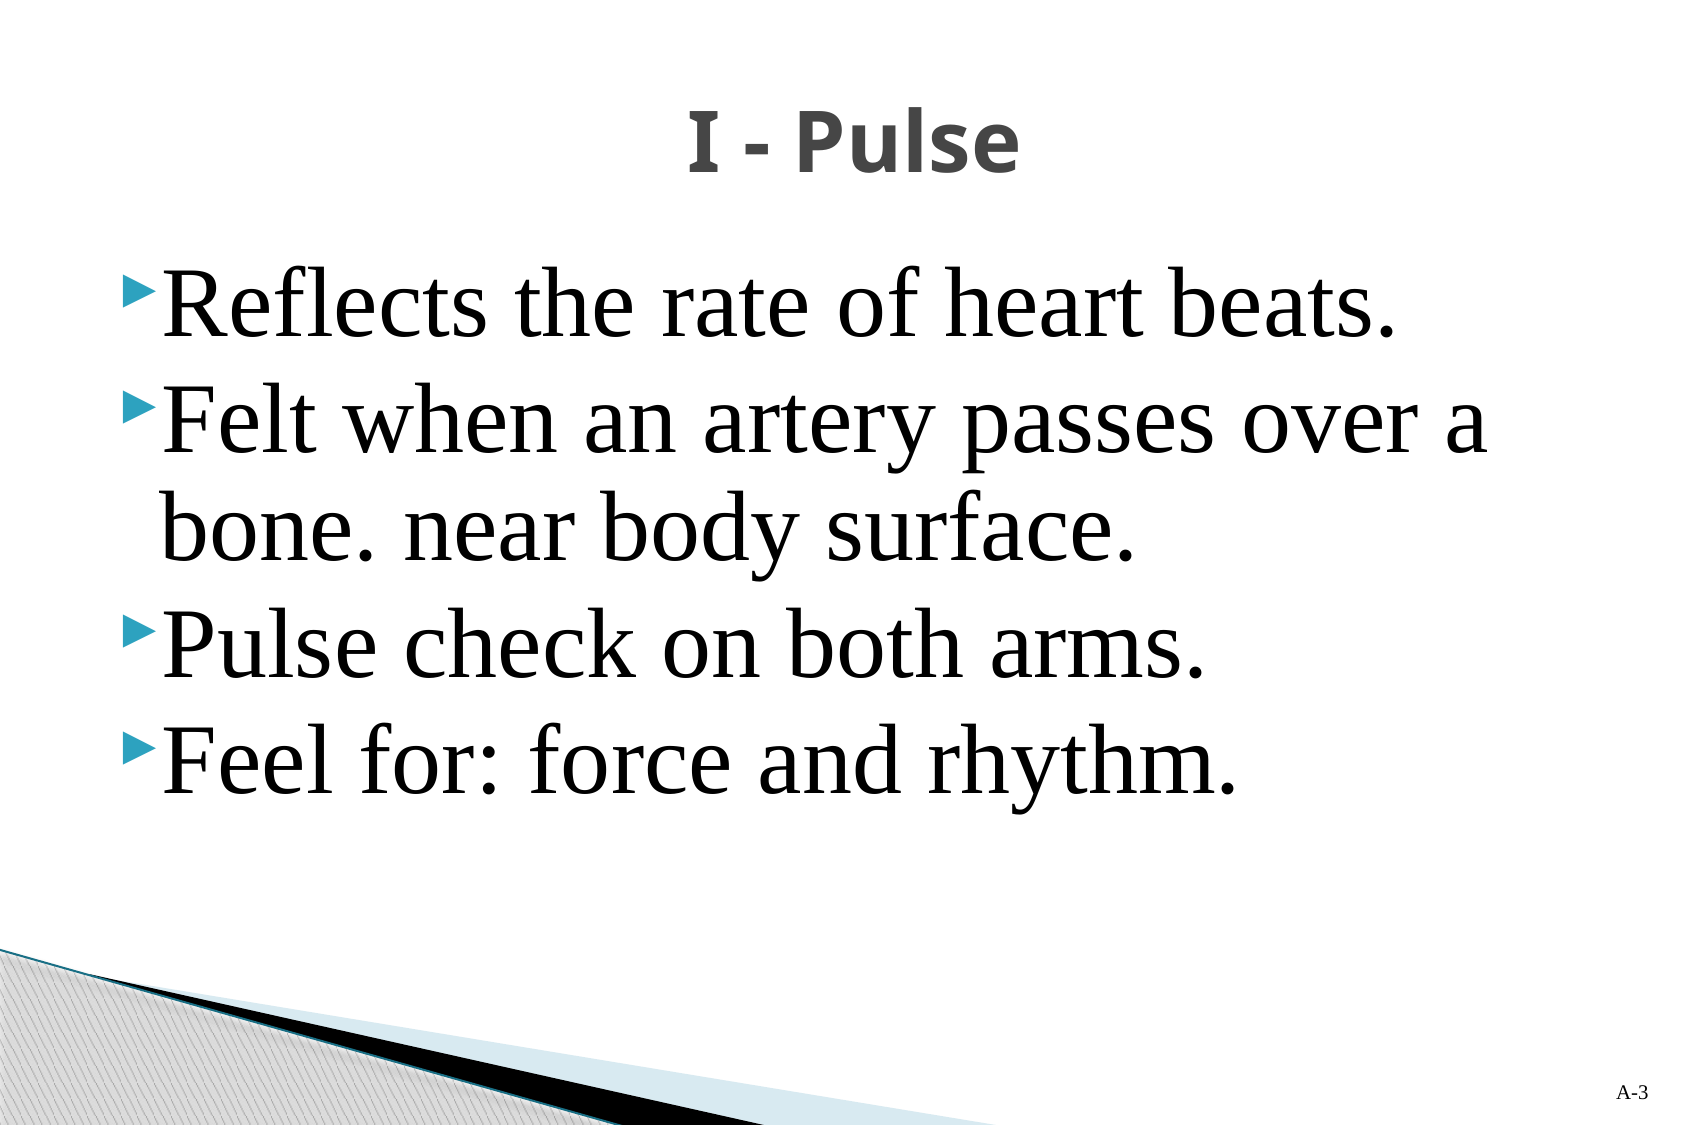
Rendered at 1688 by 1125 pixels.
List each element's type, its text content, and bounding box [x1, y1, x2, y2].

list Reflects the rate of heart beats. Felt when an artery passes over a bone. near body surface. Pulse check on both arms. Feel for: force and rhythm. [84, 243, 1604, 986]
slide_number A-3 [1595, 1051, 1664, 1112]
title I - Pulse [84, 45, 1604, 233]
